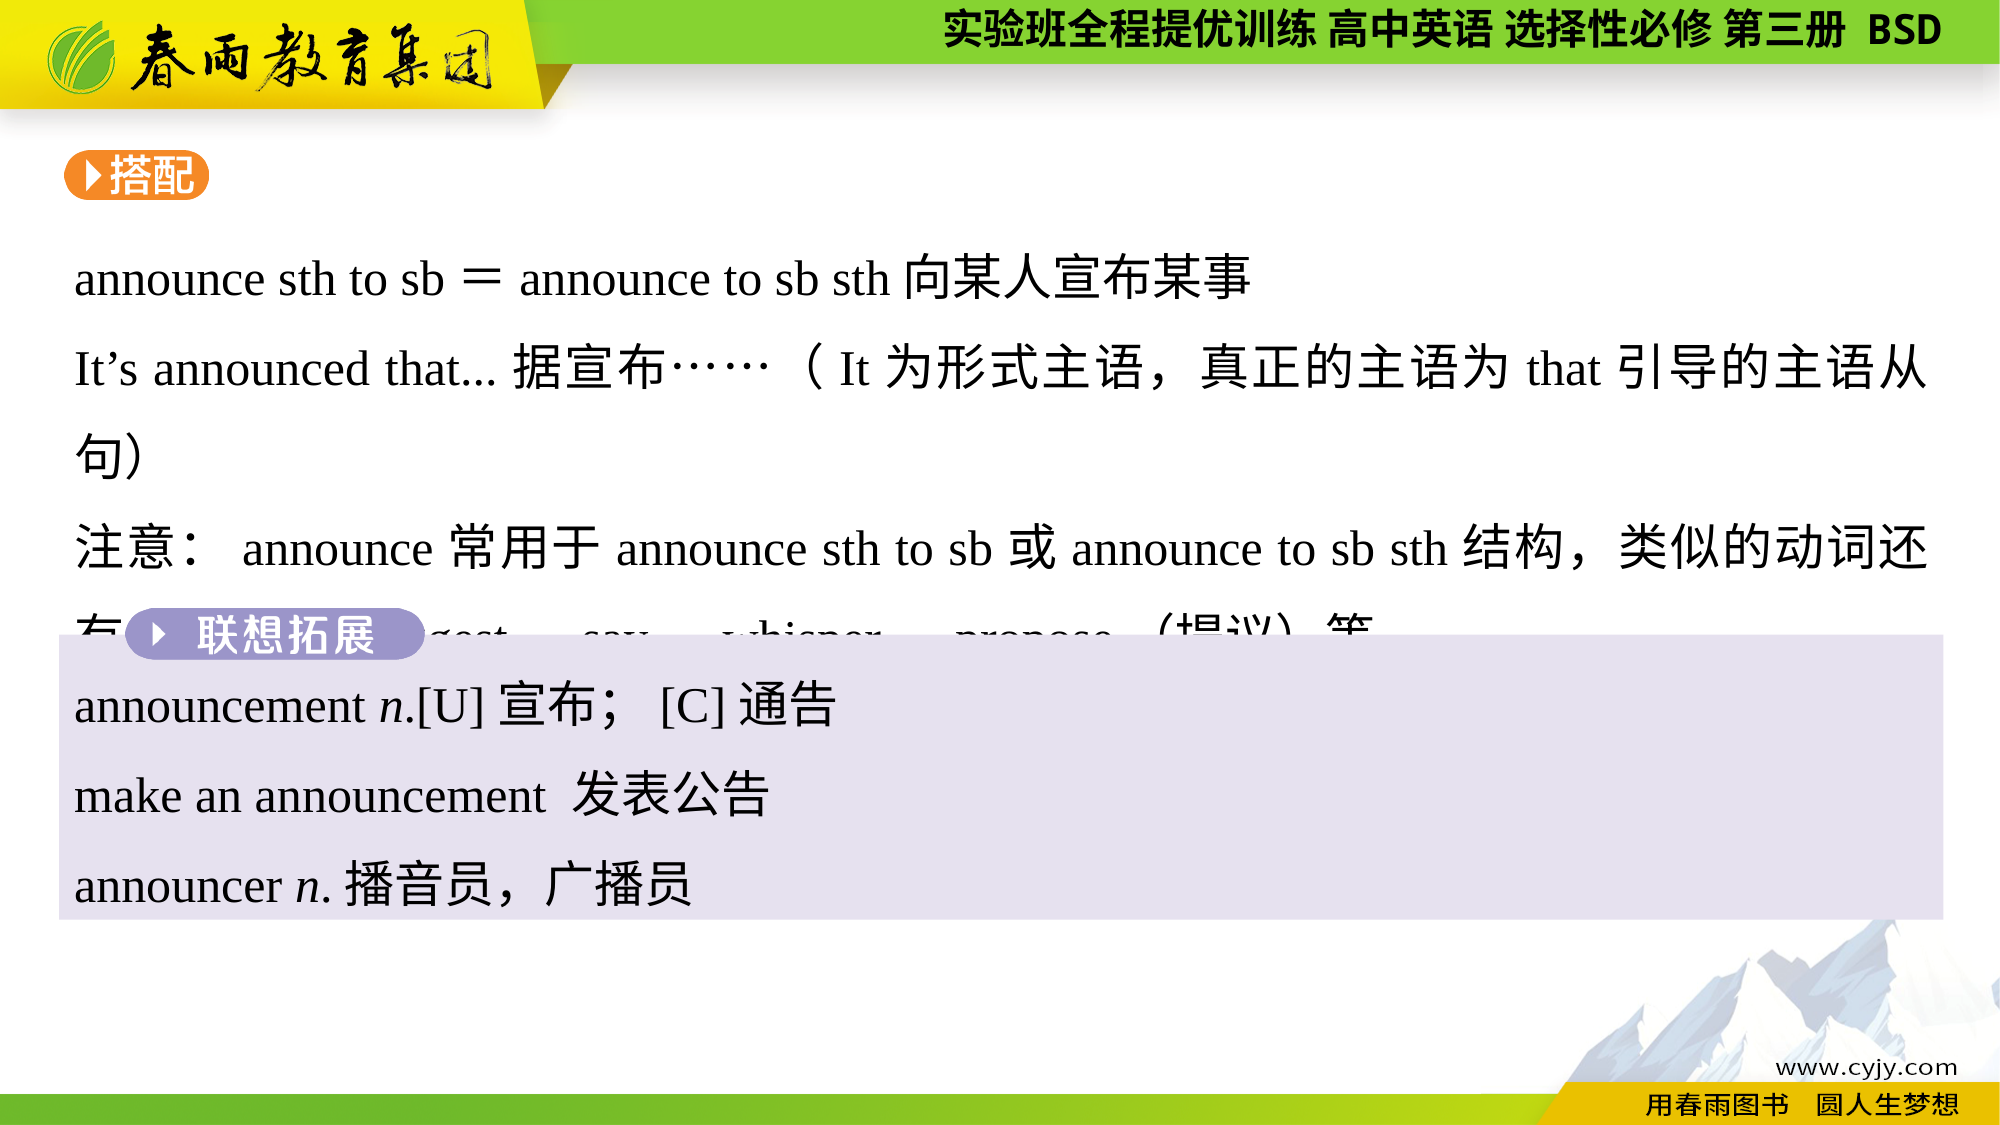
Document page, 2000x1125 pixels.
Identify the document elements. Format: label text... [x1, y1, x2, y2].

list announce sth to sb＝announce to sb sth向某人宣布某事 It’s announced that...据宣布……（It为形式主语，真正的主语为that引导的主语从句） 注意：announce常用于announce sth to sb或announce to sb sth结构，类似的动词还有explain，suggest，say，whisper，propose（提议）等。 [59, 208, 1944, 587]
picture [0, 0, 2000, 1125]
text_box announcement n.[U]宣布；[C]通告 make an announcement 发表公告 announcer n.播音员，广播员 [59, 634, 1944, 920]
